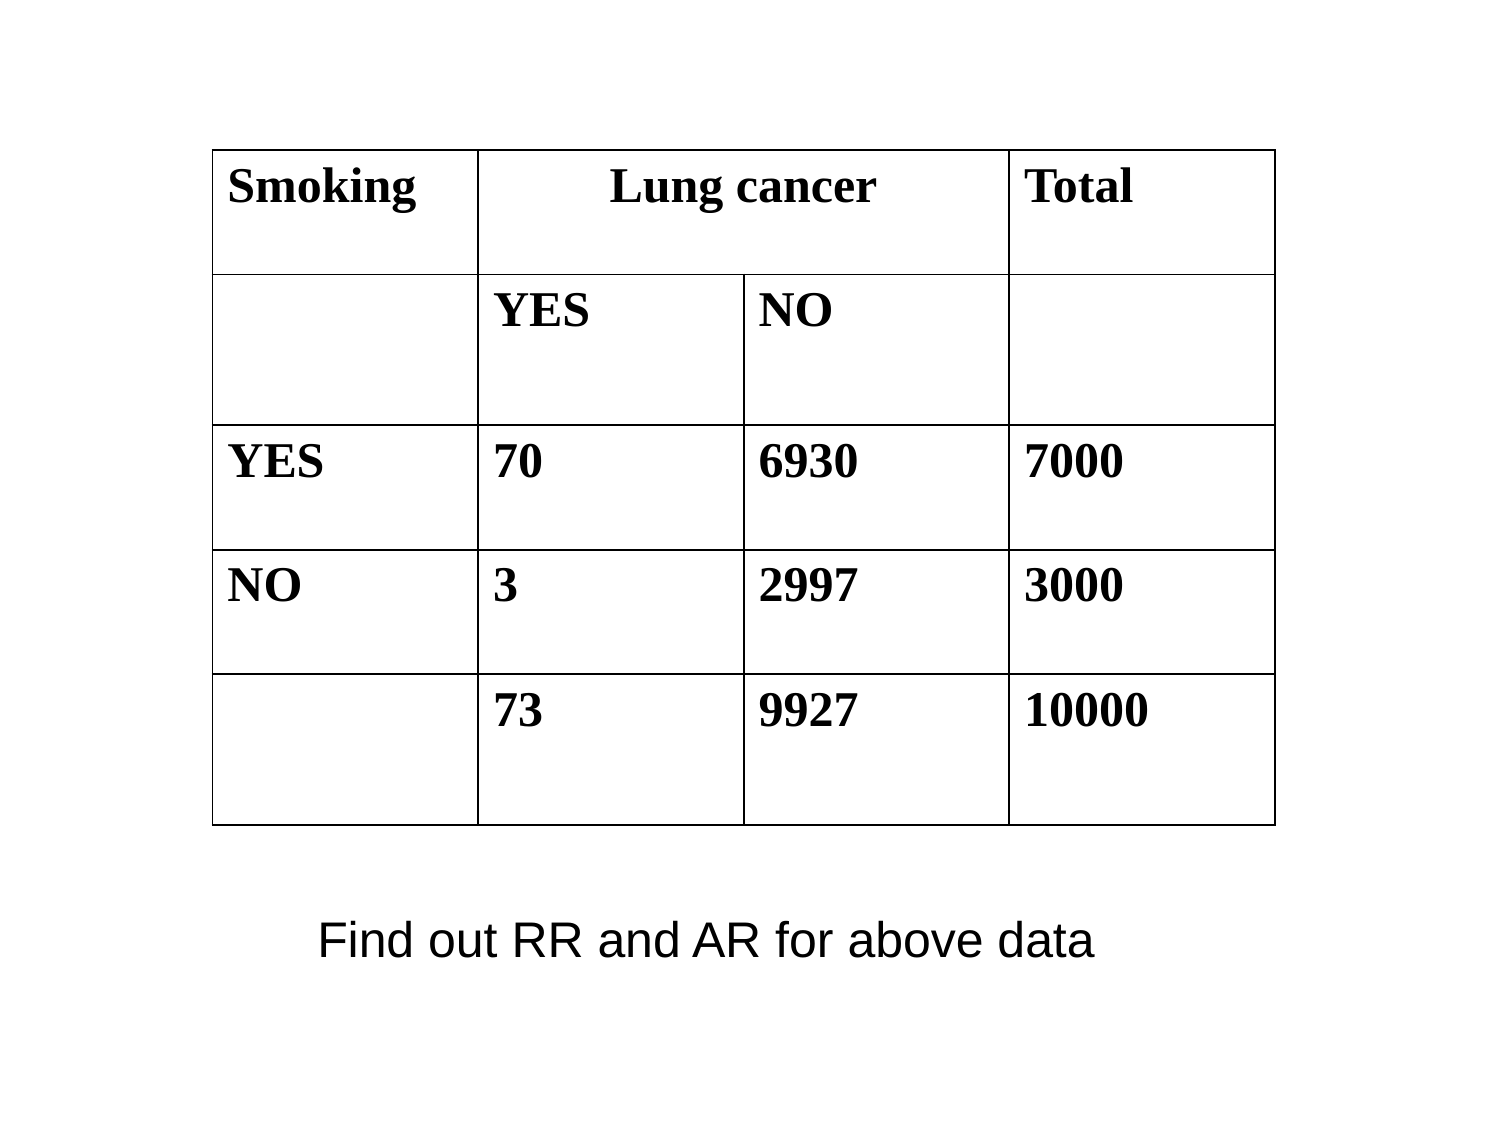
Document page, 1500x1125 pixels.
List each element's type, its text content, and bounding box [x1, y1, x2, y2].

table_cell NO [213, 551, 477, 673]
table_cell 10000 [1010, 675, 1274, 824]
table_cell [213, 675, 477, 824]
table_cell YES [213, 426, 477, 549]
table_header Lung cancer [479, 151, 1008, 274]
table_cell [213, 275, 477, 424]
table_cell 2997 [745, 551, 1008, 673]
table_header Total [1010, 151, 1274, 274]
table_cell 3000 [1010, 551, 1274, 673]
table_cell YES [479, 275, 743, 424]
table_cell 73 [479, 675, 743, 824]
table_cell NO [745, 275, 1008, 424]
table_cell 6930 [745, 426, 1008, 549]
table_cell 7000 [1010, 426, 1274, 549]
table_cell 9927 [745, 675, 1008, 824]
table_cell 3 [479, 551, 743, 673]
table_cell [1010, 275, 1274, 424]
table_cell 70 [479, 426, 743, 549]
table_header Smoking [213, 151, 477, 274]
text_box Find out RR and AR for above data [162, 899, 1250, 975]
